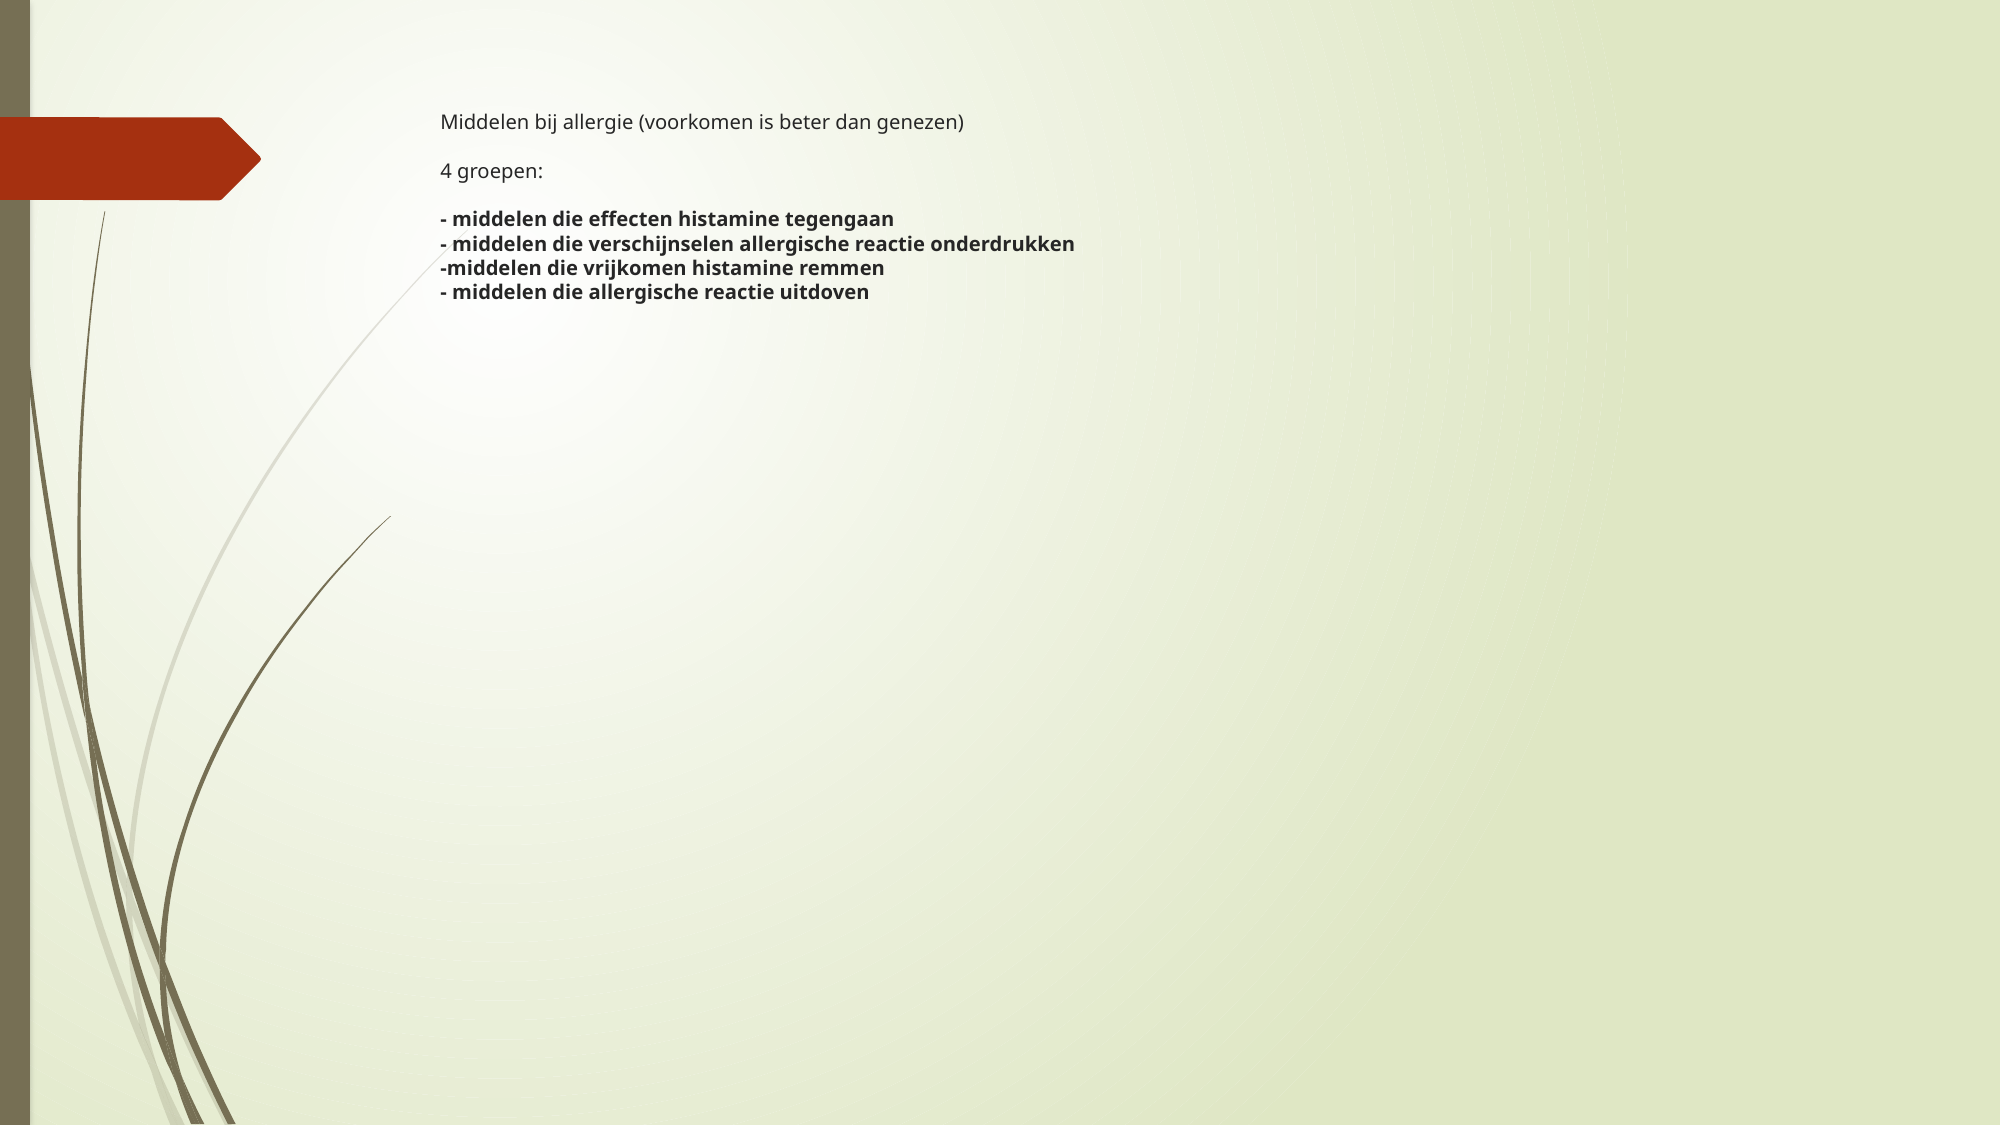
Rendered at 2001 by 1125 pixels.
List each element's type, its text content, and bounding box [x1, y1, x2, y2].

title Middelen bij allergie (voorkomen is beter dan genezen) 4 groepen: - middelen die effecten histamine tegengaan - middelen die verschijnselen allergische reactie onderdrukken -middelen die vrijkomen histamine remmen - middelen die allergische reactie uitdoven [425, 102, 1888, 313]
